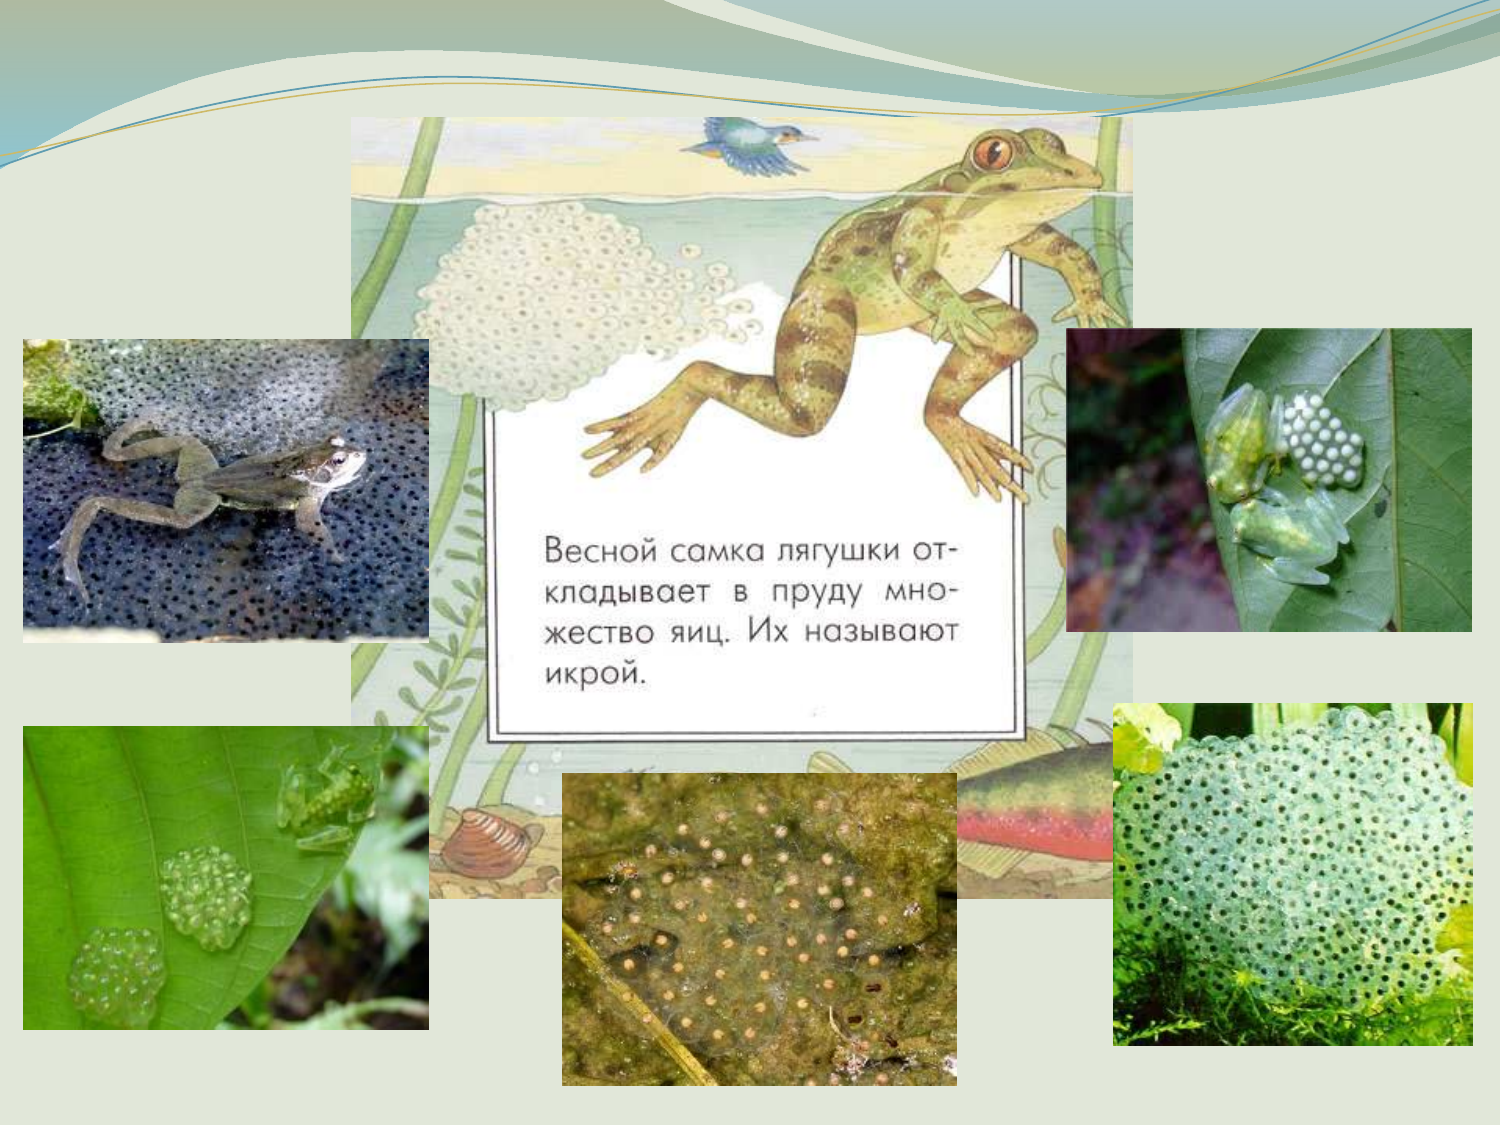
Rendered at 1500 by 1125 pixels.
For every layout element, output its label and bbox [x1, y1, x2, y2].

picture [23, 116, 1473, 1087]
